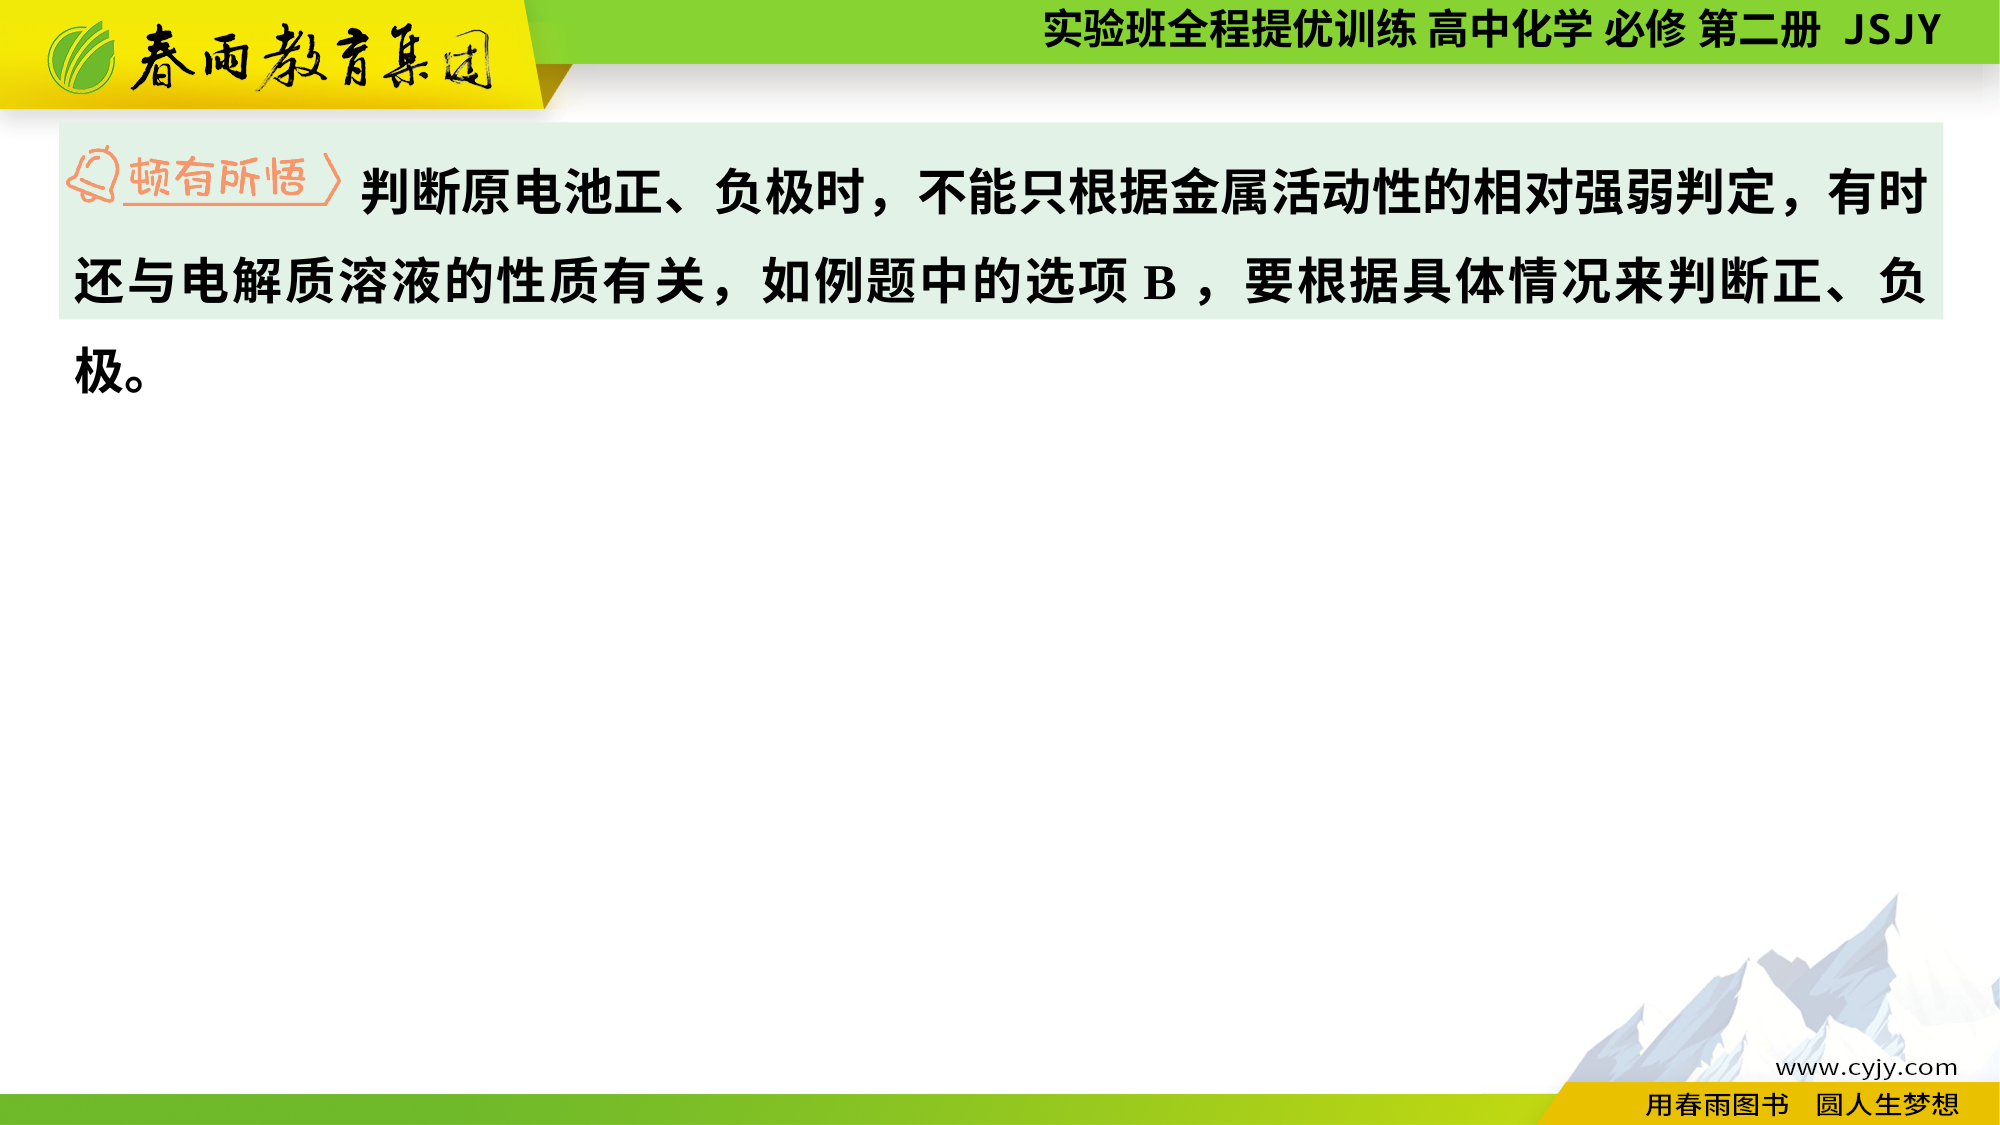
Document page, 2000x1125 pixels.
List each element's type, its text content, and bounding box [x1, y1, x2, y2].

picture [0, 0, 2000, 1125]
list 判断原电池正、负极时，不能只根据金属活动性的相对强弱判定，有时还与电解质溶液的性质有关，如例题中的选项B，要根据具体情况来判断正、负极。 [59, 122, 1944, 320]
